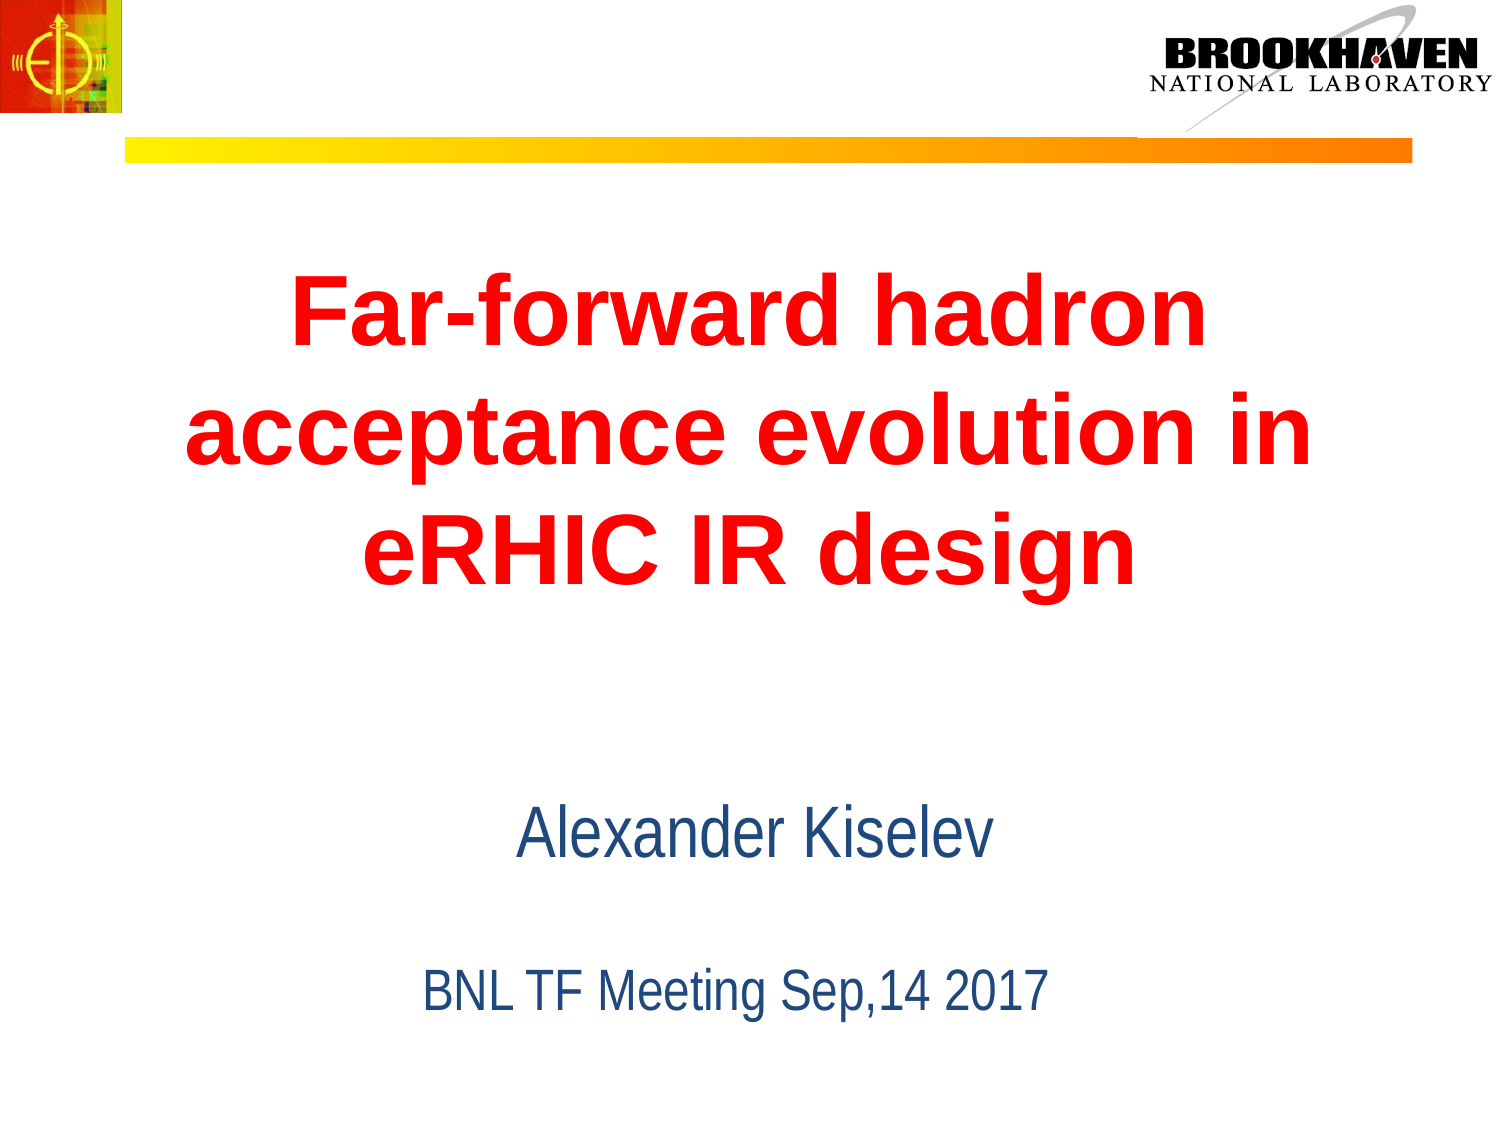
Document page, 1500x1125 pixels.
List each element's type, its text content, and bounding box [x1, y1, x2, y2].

picture [0, 0, 122, 113]
text_box [124, 137, 1413, 163]
picture [1137, 0, 1498, 138]
text_box Far-forward hadron acceptance evolution in eRHIC IR design [62, 237, 1438, 613]
text_box Alexander Kiselev BNL TF Meeting Sep,14 2017 [49, 787, 1463, 1063]
